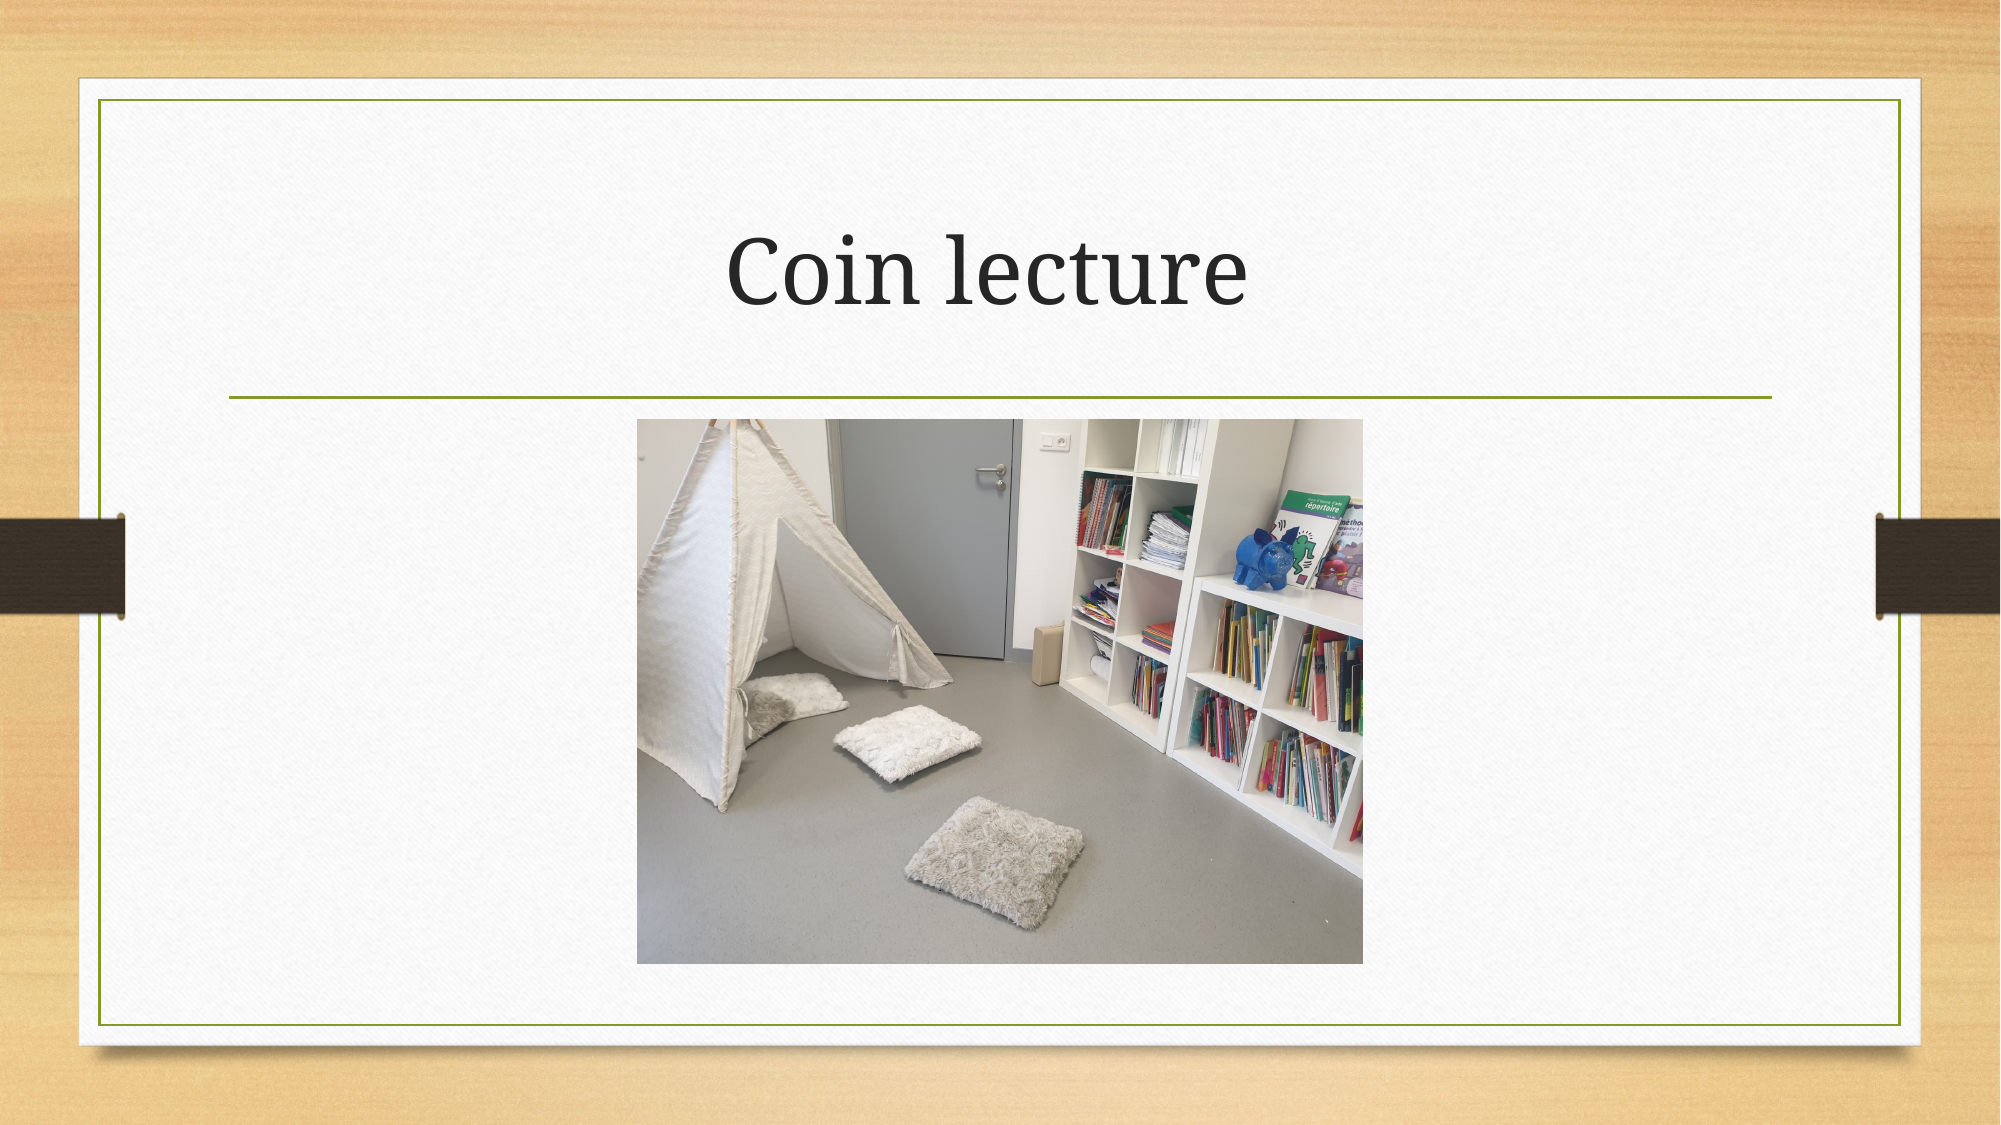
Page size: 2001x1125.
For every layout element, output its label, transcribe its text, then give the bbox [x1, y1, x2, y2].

picture [0, 0, 2001, 1125]
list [636, 419, 1363, 964]
title Coin lecture [212, 161, 1788, 375]
